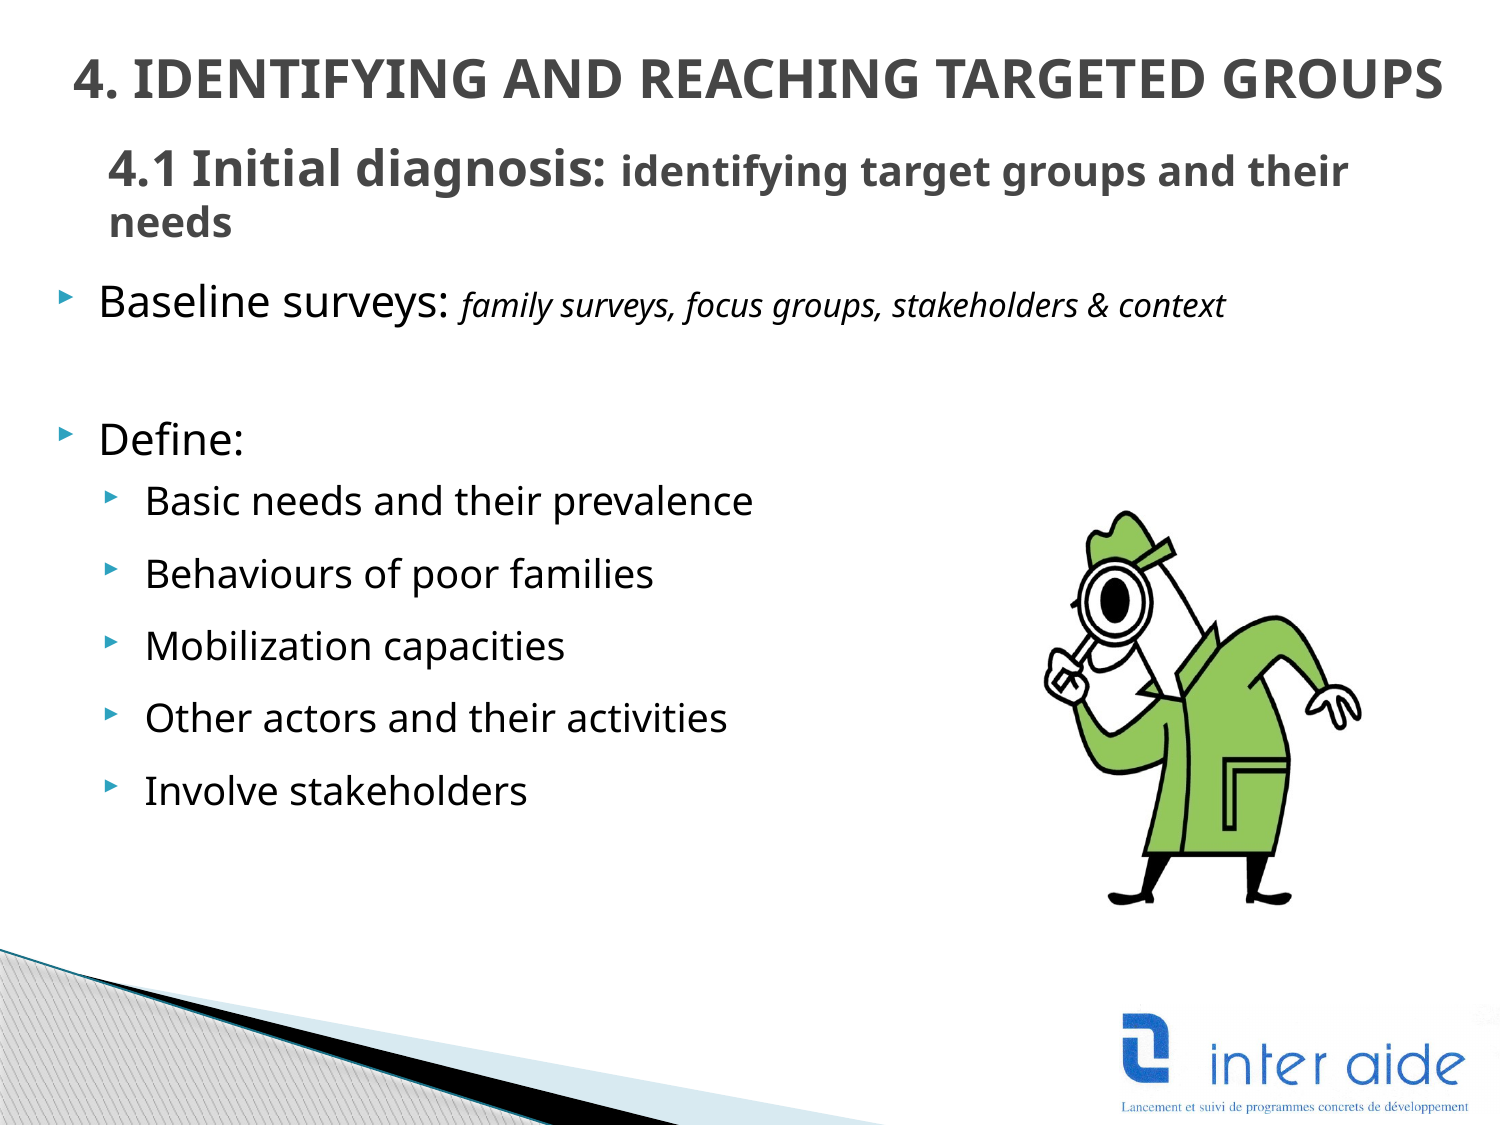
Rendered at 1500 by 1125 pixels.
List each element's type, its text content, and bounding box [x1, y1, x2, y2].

list Baseline surveys: family surveys, focus groups, stakeholders & context Define: Basic needs and their prevalence Behaviours of poor families Mobilization capacities Other actors and their activities Involve stakeholders [23, 210, 1425, 1047]
picture [1119, 1004, 1500, 1114]
title 4. IDENTIFYING AND REACHING TARGETED GROUPS [58, 23, 1500, 211]
picture [1042, 503, 1365, 907]
text_box 4.1 Initial diagnosis: identifying target groups and their needs [93, 128, 1477, 254]
